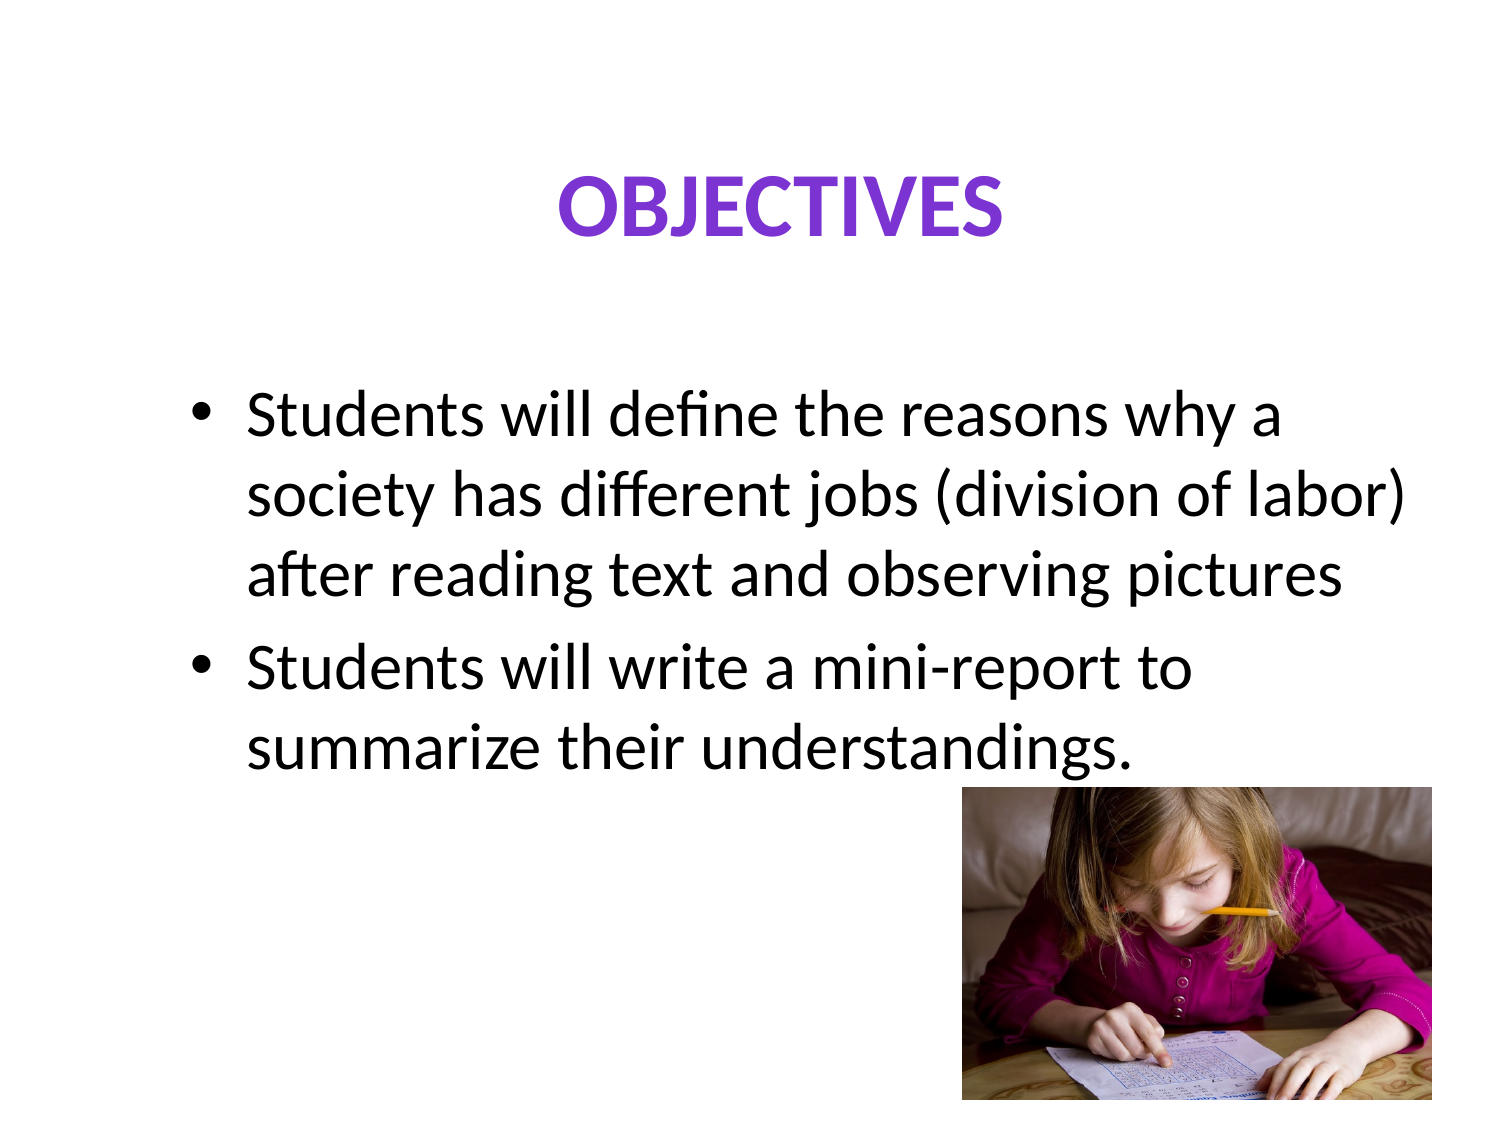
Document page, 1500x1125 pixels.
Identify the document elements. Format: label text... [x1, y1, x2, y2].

list Students will define the reasons why a society has different jobs (division of labor) after reading text and observing pictures Students will write a mini-report to summarize their understandings. [174, 362, 1438, 1005]
picture [962, 787, 1432, 1101]
title OBJECTIVES [137, 87, 1425, 313]
